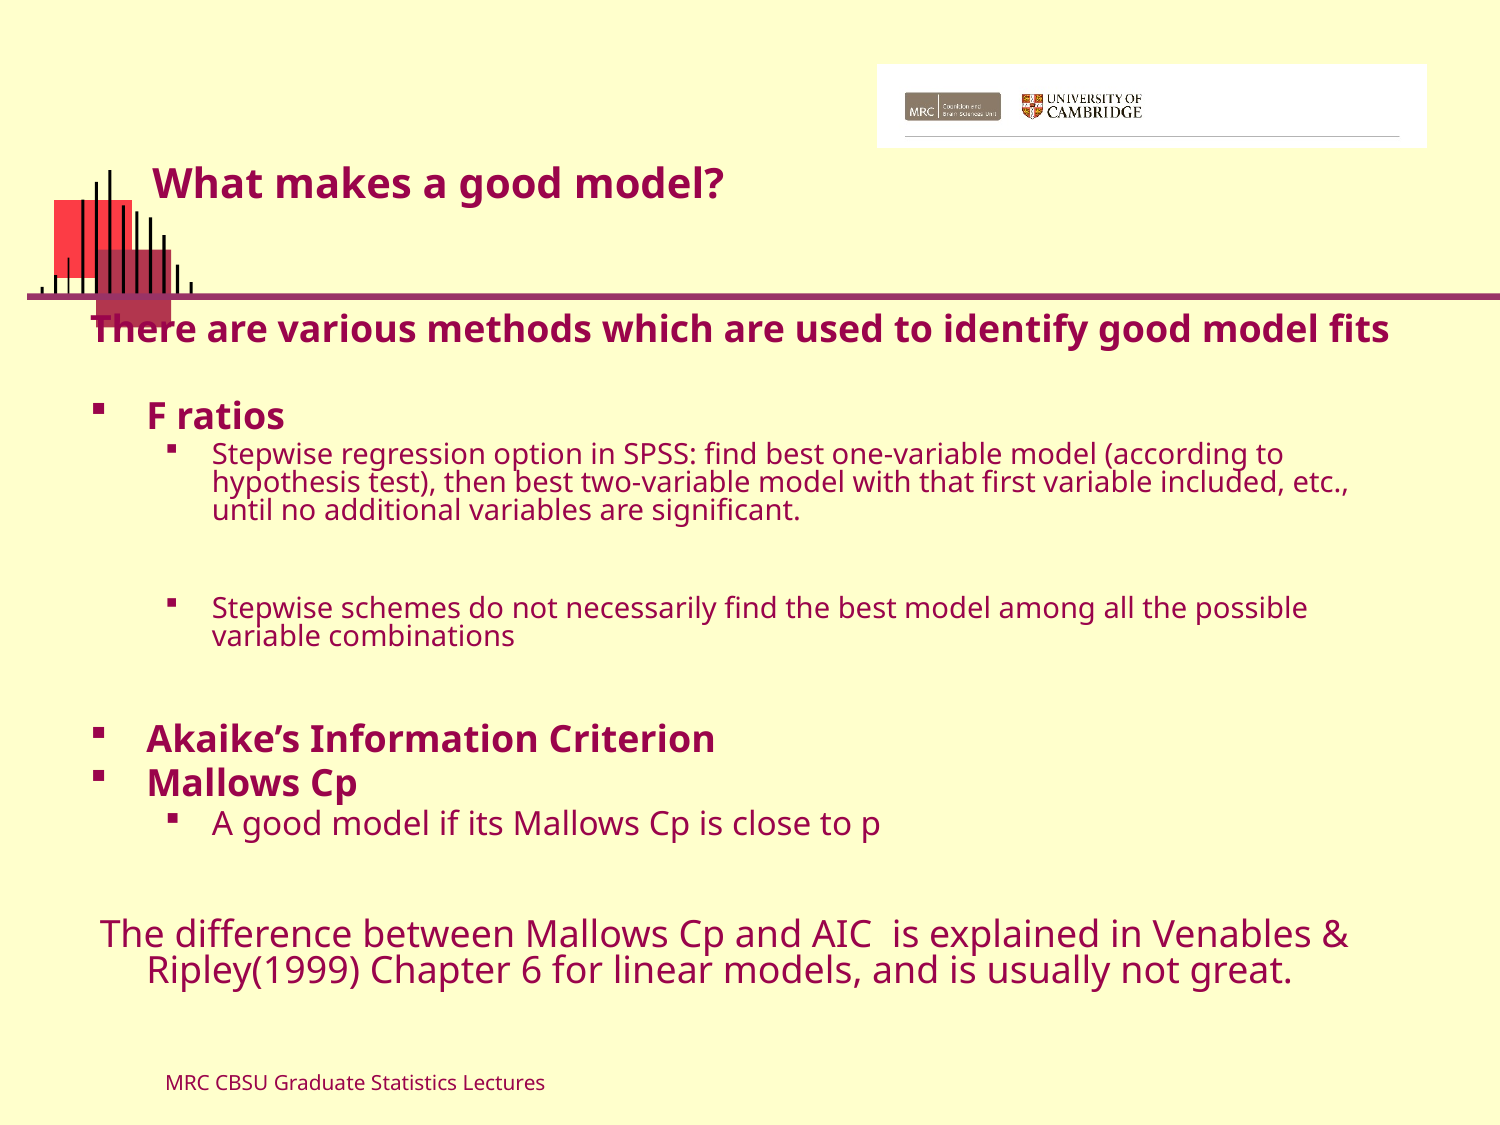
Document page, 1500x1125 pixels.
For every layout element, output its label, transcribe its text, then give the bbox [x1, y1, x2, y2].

title What makes a good model? [137, 137, 988, 233]
list There are various methods which are used to identify good model fits F ratios Stepwise regression option in SPSS: find best one-variable model (according to hypothesis test), then best two-variable model with that first variable included, etc., until no additional variables are significant. Stepwise schemes do not necessarily find the best model among all the possible variable combinations Akaike’s Information Criterion Mallows Cp A good model if its Mallows Cp is close to p The difference between Mallows Cp and AIC is explained in Venables & Ripley(1999) Chapter 6 for linear models, and is usually not great. [75, 262, 1425, 1038]
picture [877, 64, 1427, 148]
footer MRC CBSU Graduate Statistics Lectures [149, 1062, 988, 1101]
